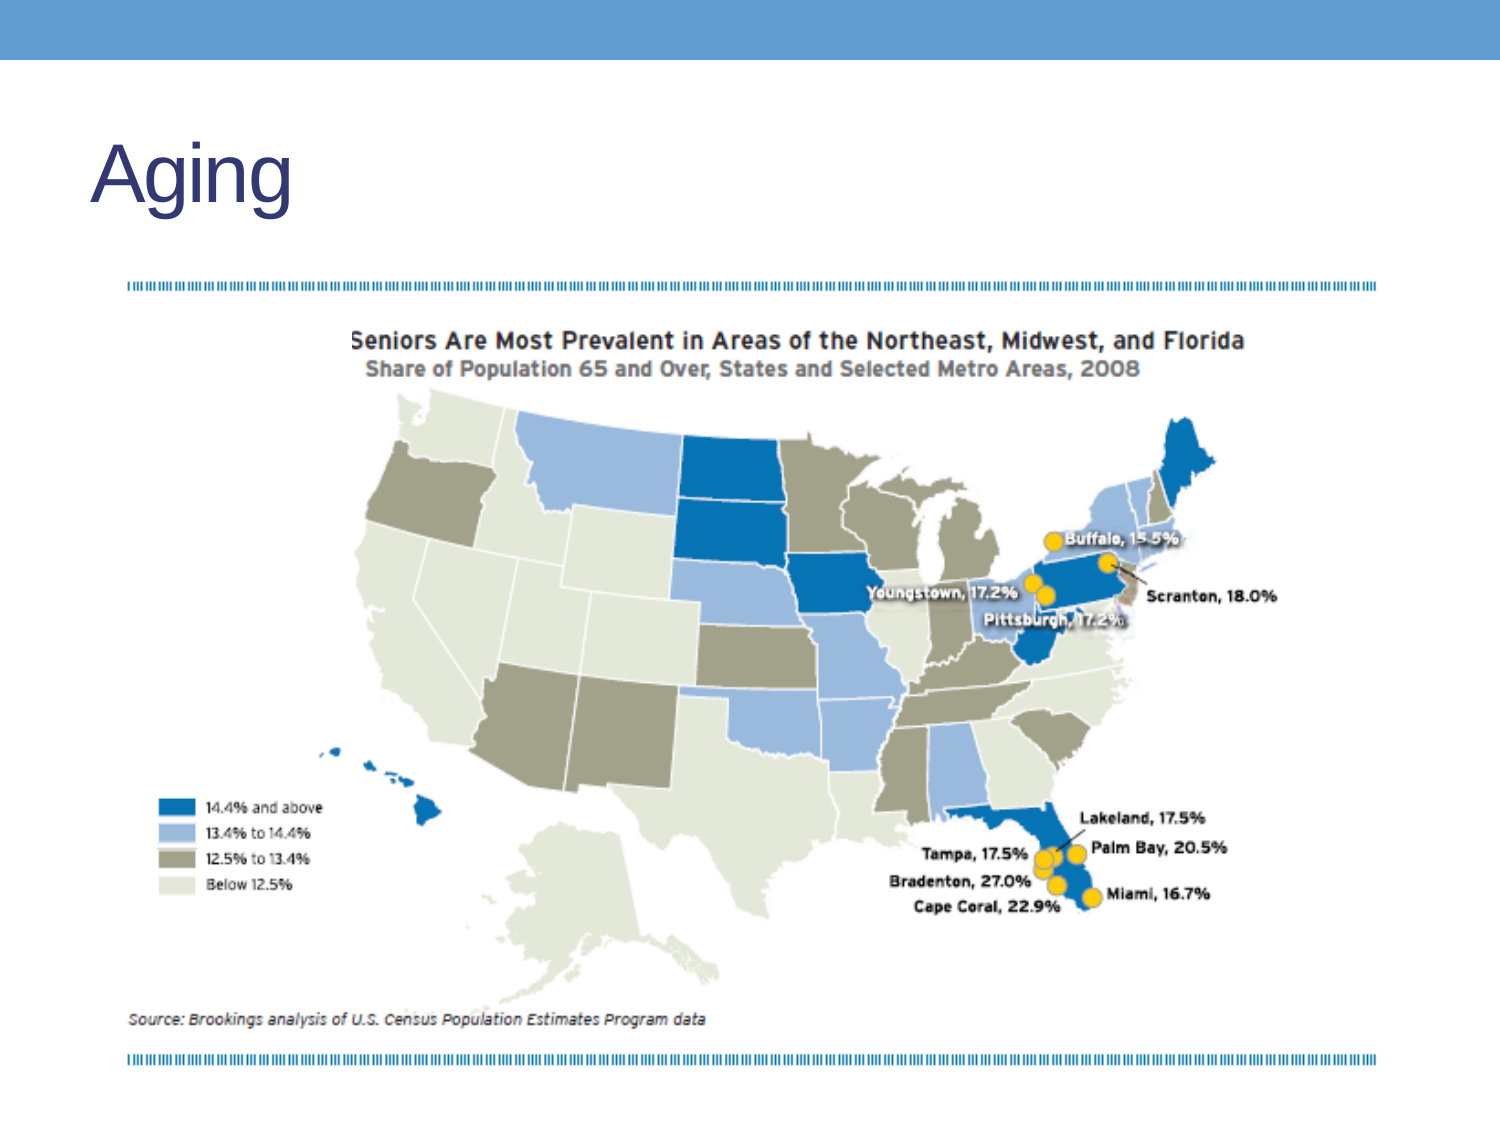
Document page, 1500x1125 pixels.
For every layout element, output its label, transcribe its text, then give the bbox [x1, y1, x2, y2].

picture [99, 262, 1409, 1094]
title Aging [75, 87, 1425, 250]
